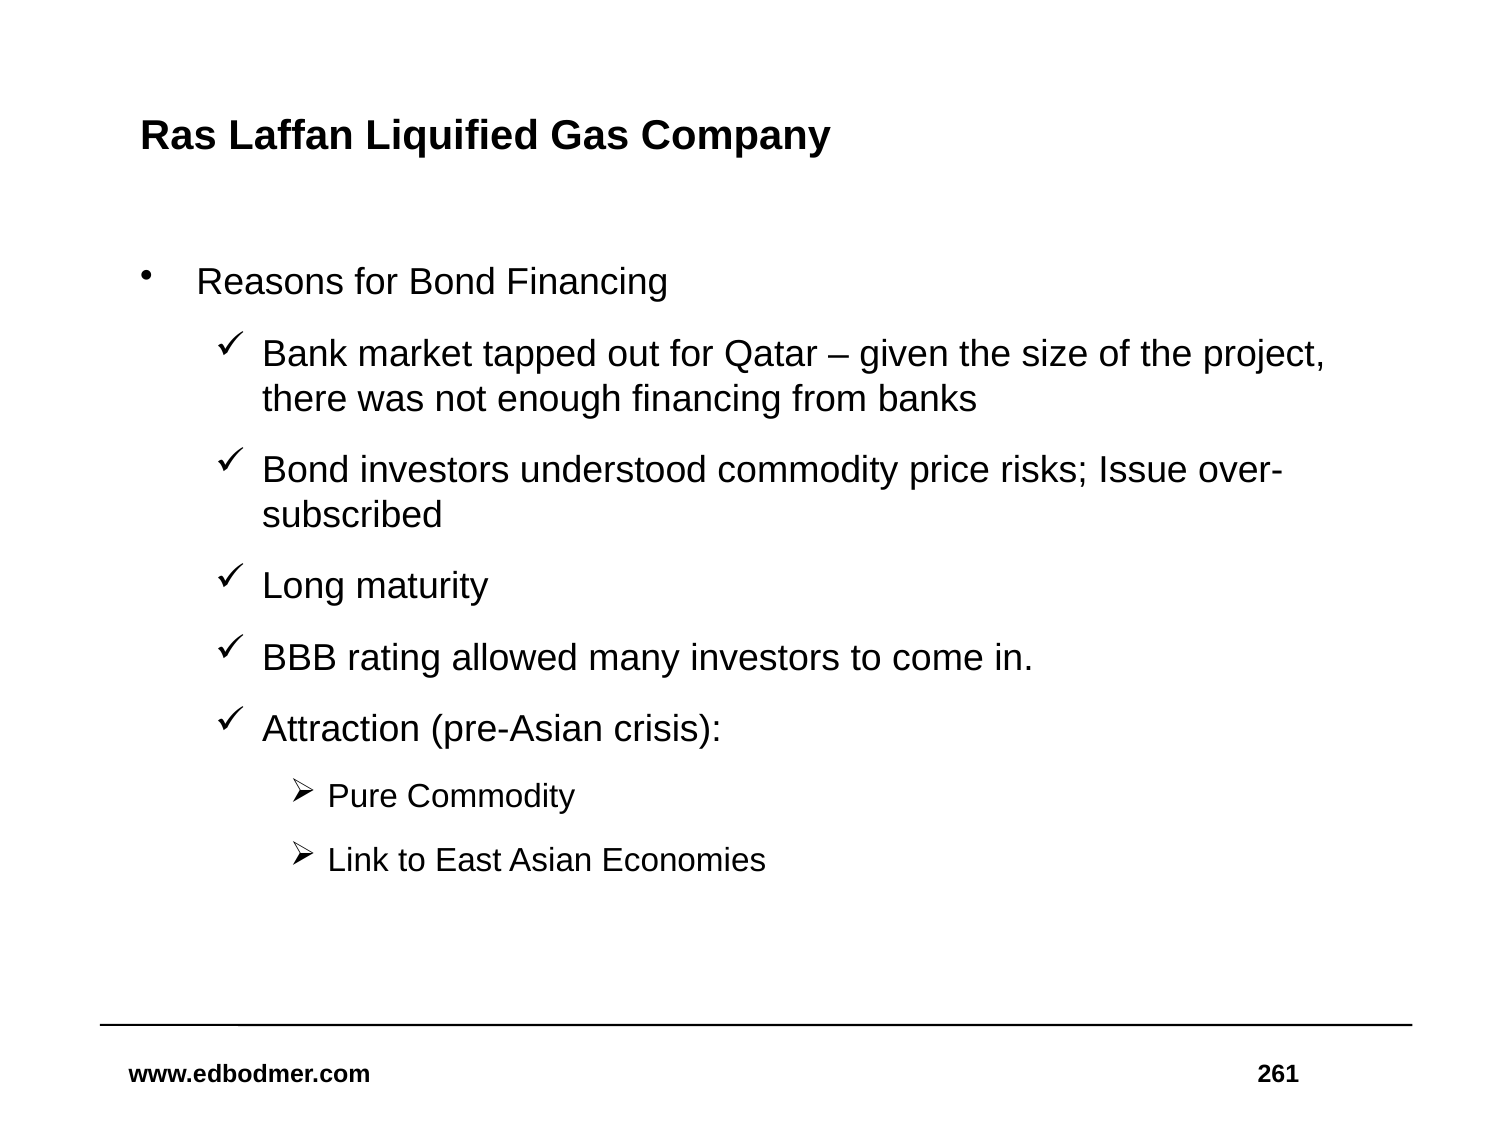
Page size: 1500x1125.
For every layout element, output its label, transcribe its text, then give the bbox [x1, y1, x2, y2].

title Ras Laffan Liquified Gas Company [125, 99, 1288, 225]
list Reasons for Bond Financing Bank market tapped out for Qatar – given the size of the project, there was not enough financing from banks Bond investors understood commodity price risks; Issue over-subscribed Long maturity BBB rating allowed many investors to come in. Attraction (pre-Asian crisis): Pure Commodity Link to East Asian Economies [125, 249, 1375, 1000]
